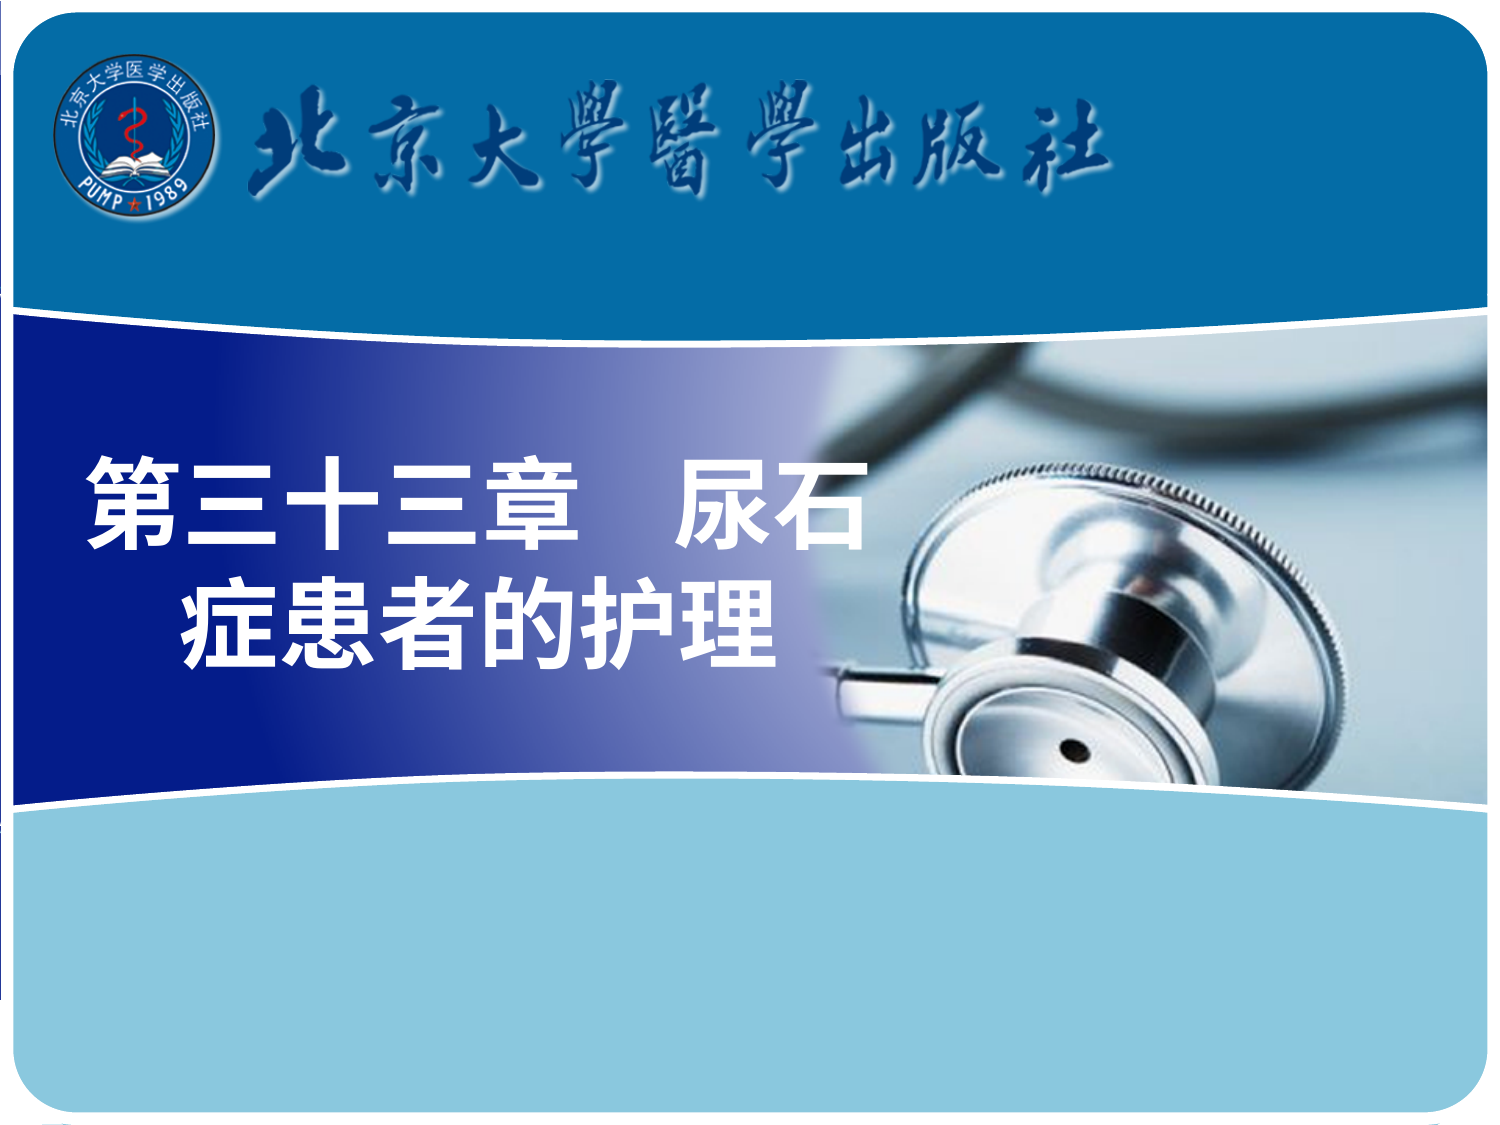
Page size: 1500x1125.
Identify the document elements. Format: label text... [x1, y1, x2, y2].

title 第三十三章 尿石症患者的护理 [52, 373, 904, 749]
picture [14, 315, 1487, 805]
picture [53, 54, 1117, 225]
